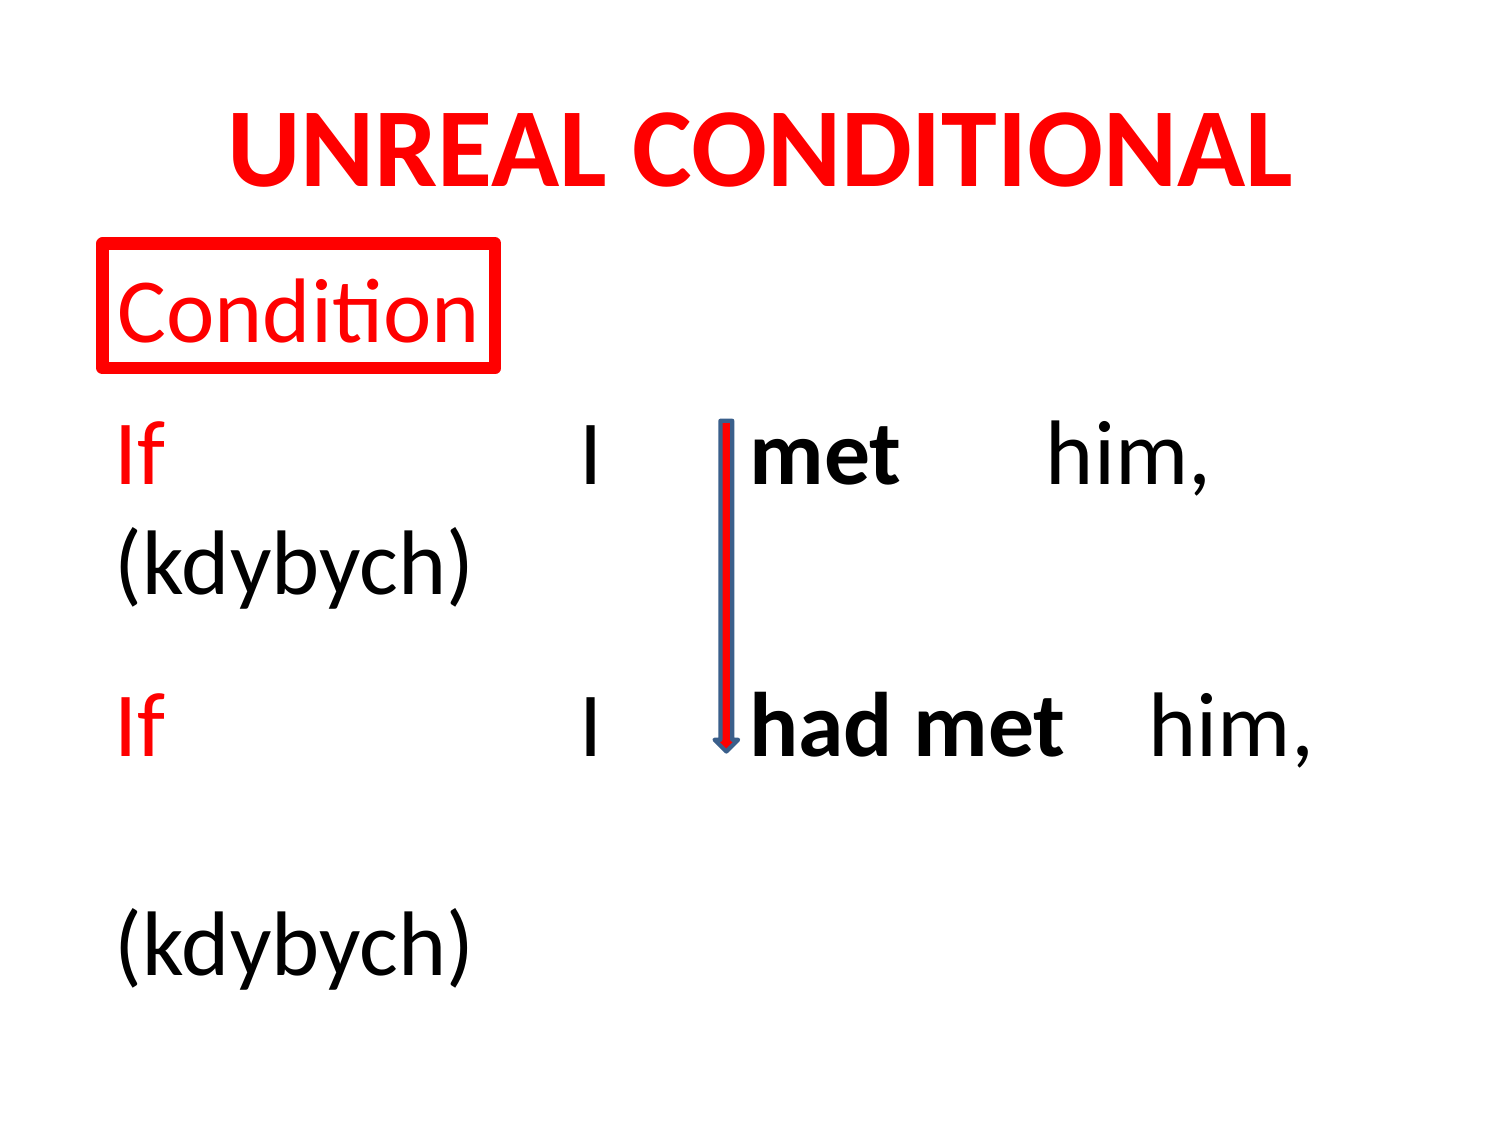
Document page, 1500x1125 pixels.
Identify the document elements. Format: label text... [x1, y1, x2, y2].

text_box Condition [102, 243, 496, 369]
text_box [712, 418, 741, 754]
text_box If I had met him, (kdybych) [100, 656, 1388, 1002]
text_box UNREAL CONDITIONAL [212, 66, 1310, 217]
text_box If I met him, (kdybych) [100, 385, 1329, 620]
